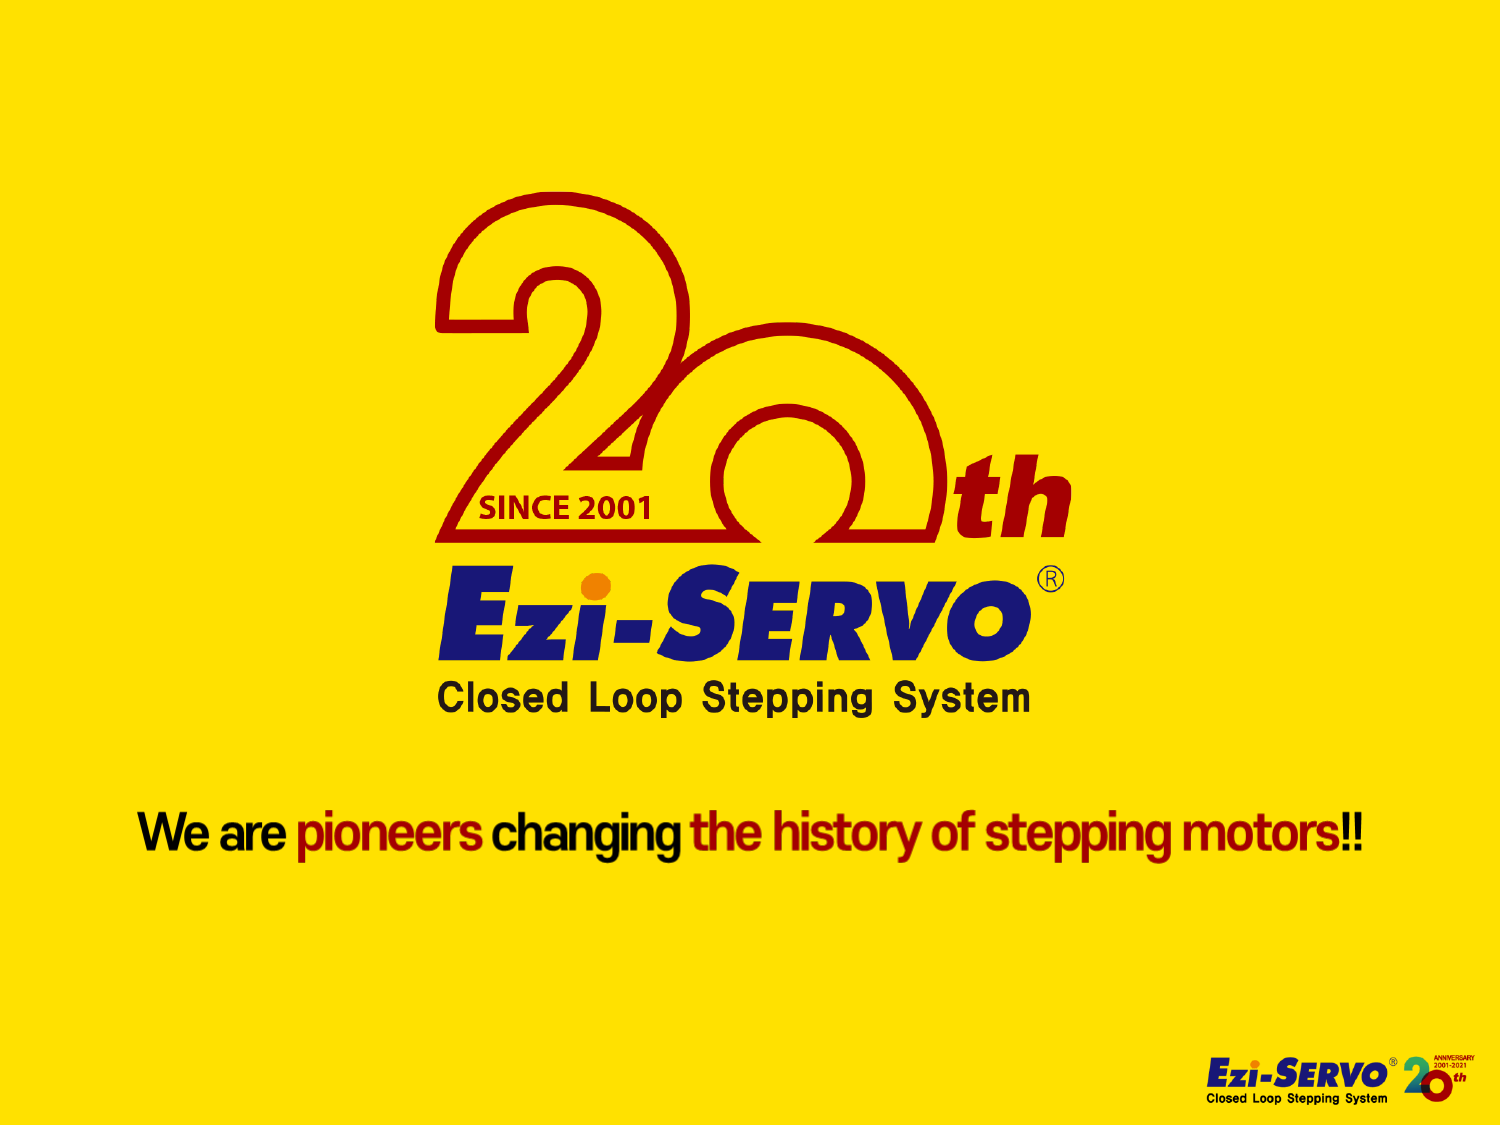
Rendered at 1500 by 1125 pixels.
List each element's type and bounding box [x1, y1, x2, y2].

picture [107, 786, 1392, 893]
picture [1202, 1047, 1482, 1113]
picture [379, 168, 1121, 744]
